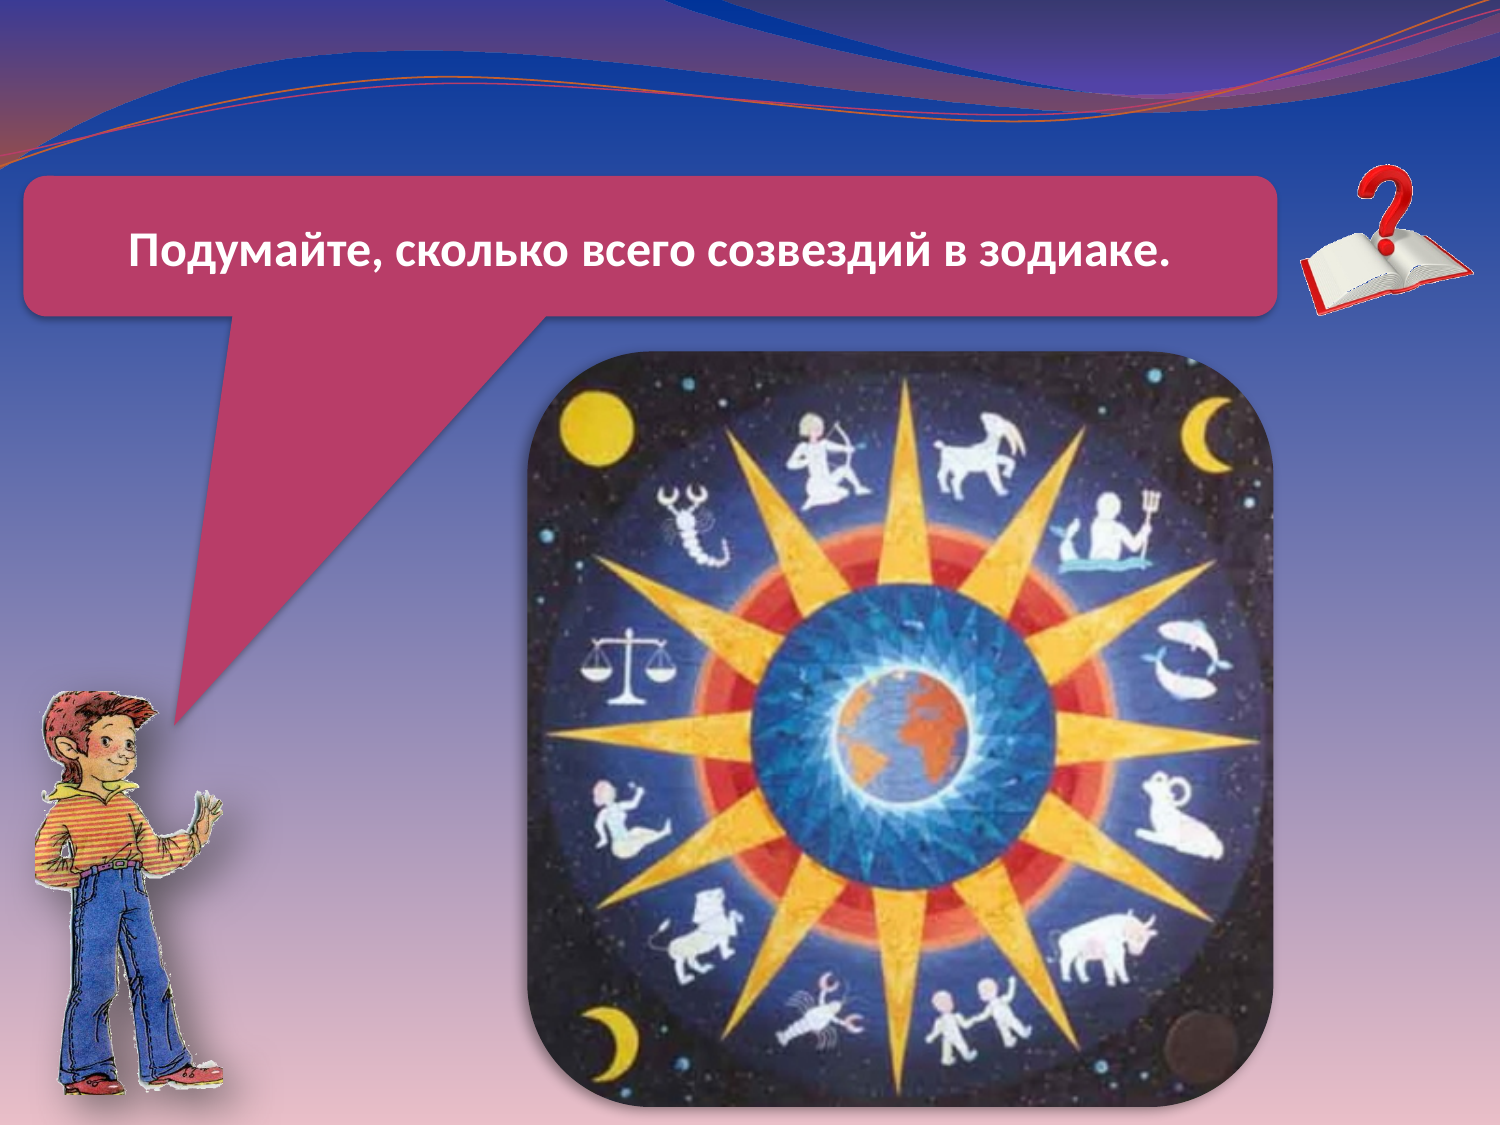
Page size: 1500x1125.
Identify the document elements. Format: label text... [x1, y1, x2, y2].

picture [34, 691, 223, 1095]
picture [1265, 152, 1500, 329]
picture [527, 351, 1274, 1108]
text_box Подумайте, сколько всего созвездий в зодиаке. [21, 173, 1258, 690]
